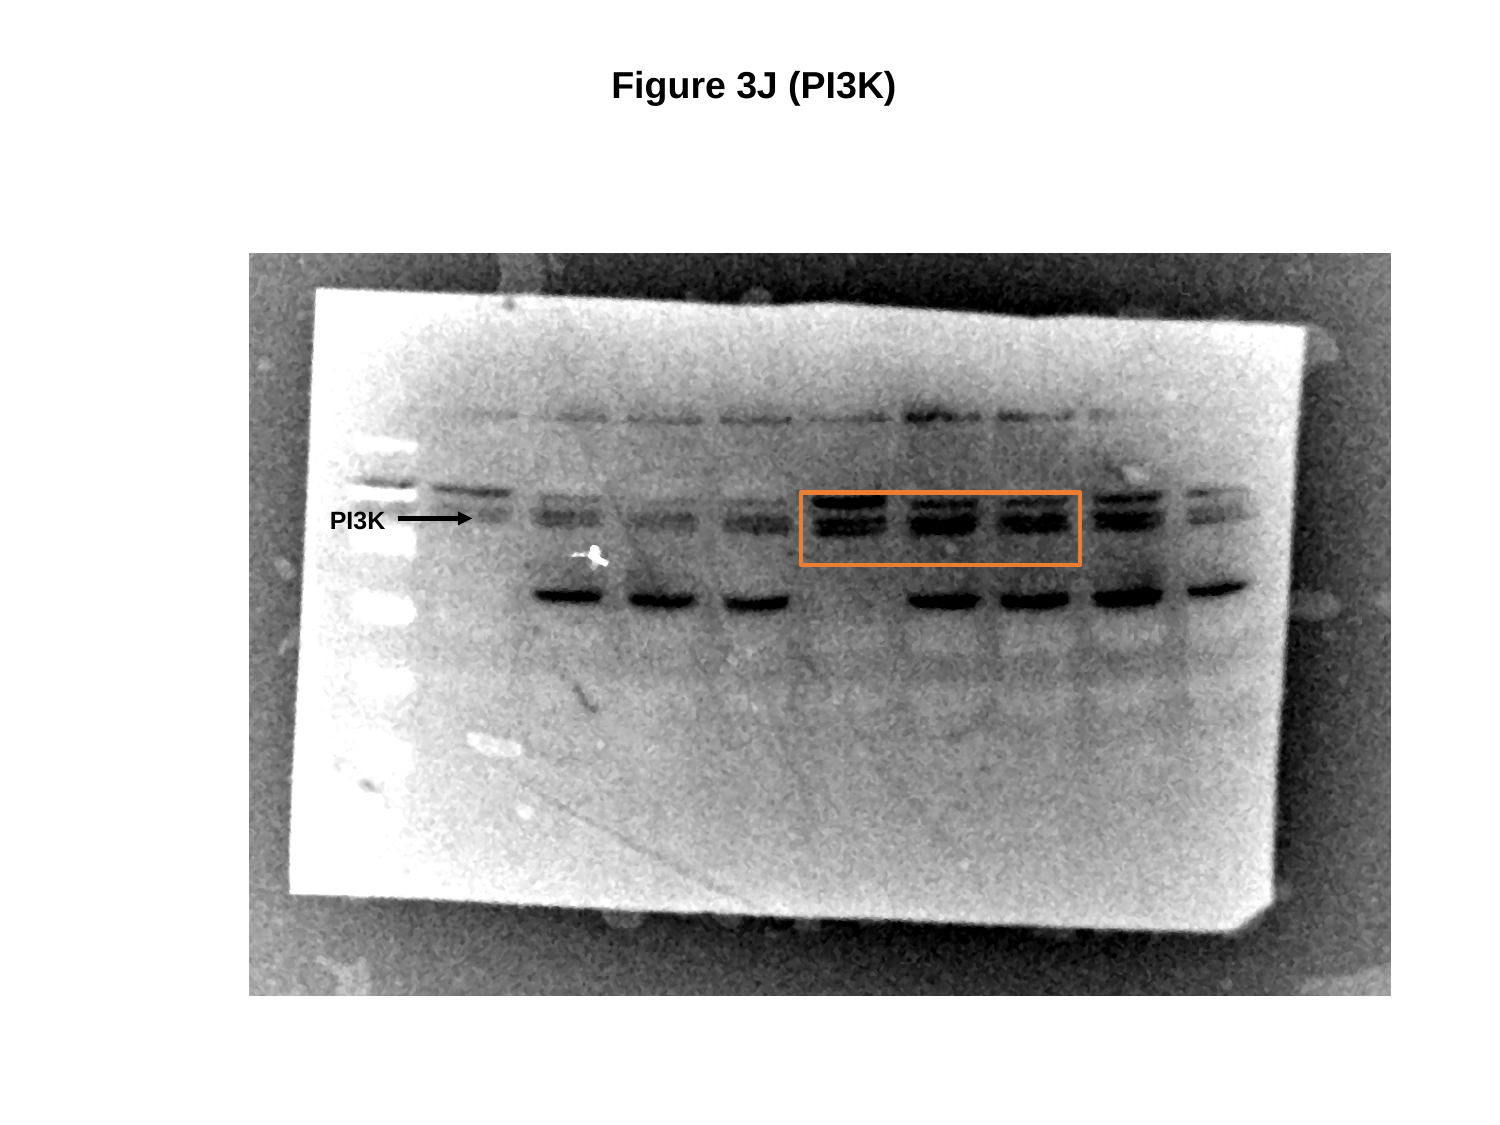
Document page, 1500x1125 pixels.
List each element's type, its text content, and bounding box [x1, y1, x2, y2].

text_box Figure 3J (PI3K) [596, 54, 919, 114]
picture [249, 253, 1391, 996]
